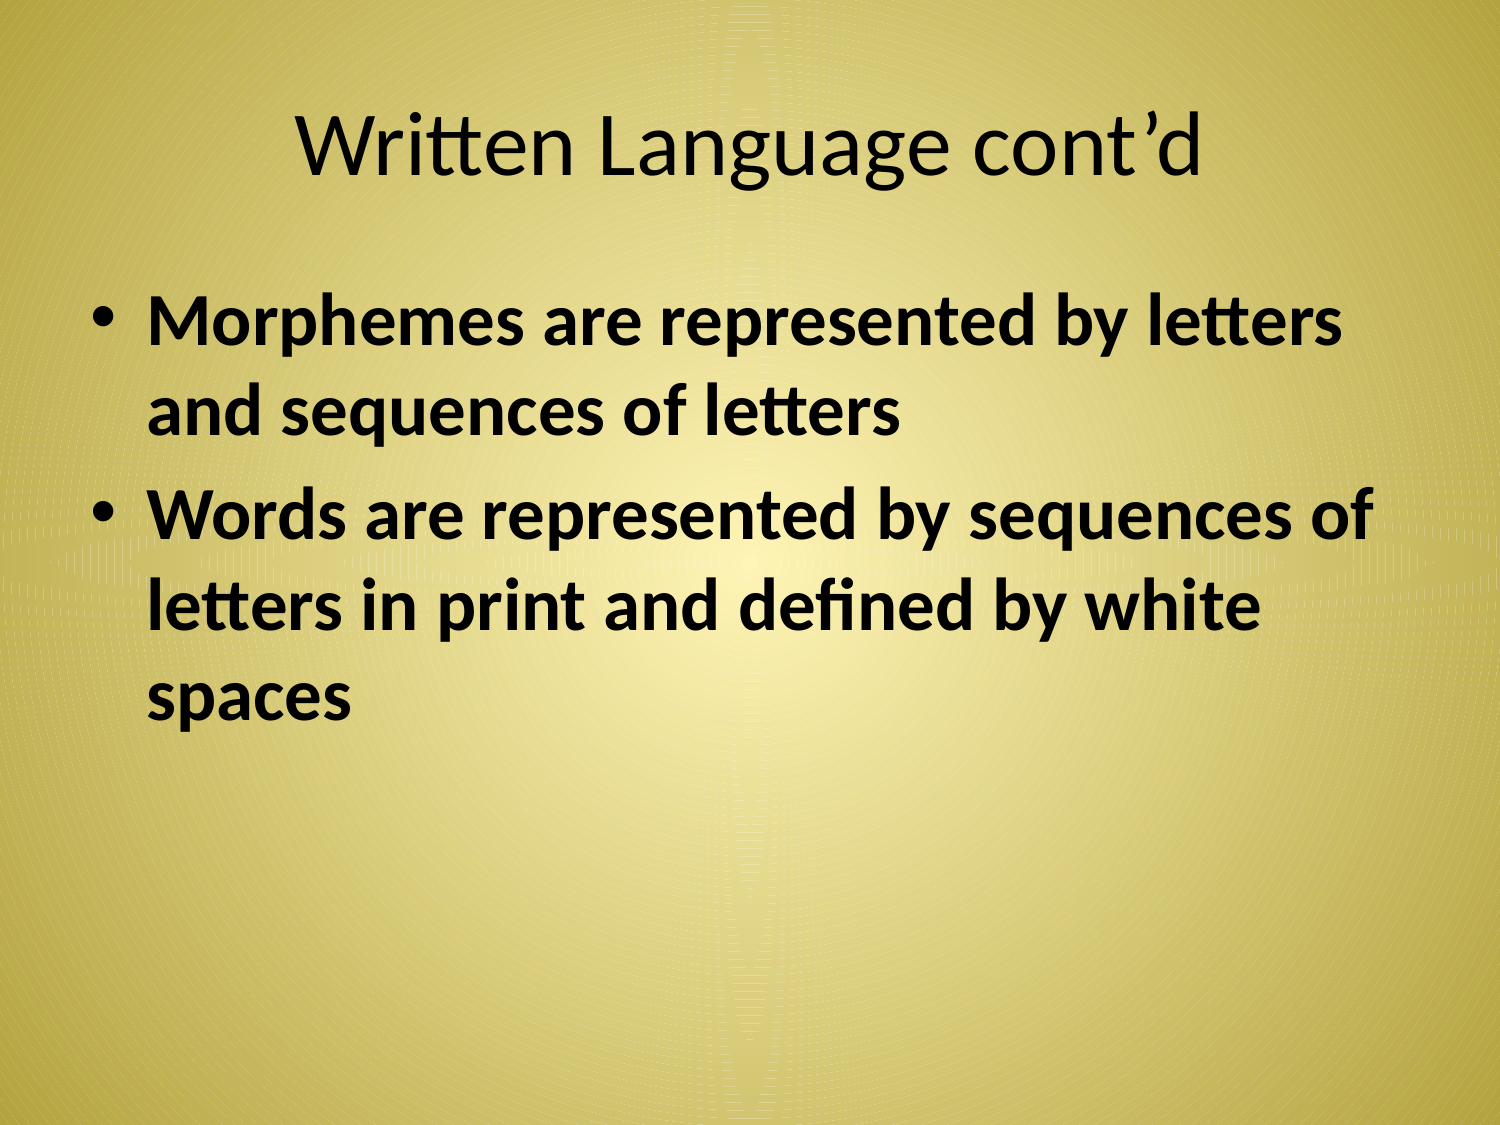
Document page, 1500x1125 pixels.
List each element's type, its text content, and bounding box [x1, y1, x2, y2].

title Written Language cont’d [75, 45, 1425, 233]
list Morphemes are represented by letters and sequences of letters Words are represented by sequences of letters in print and defined by white spaces [75, 262, 1425, 1005]
